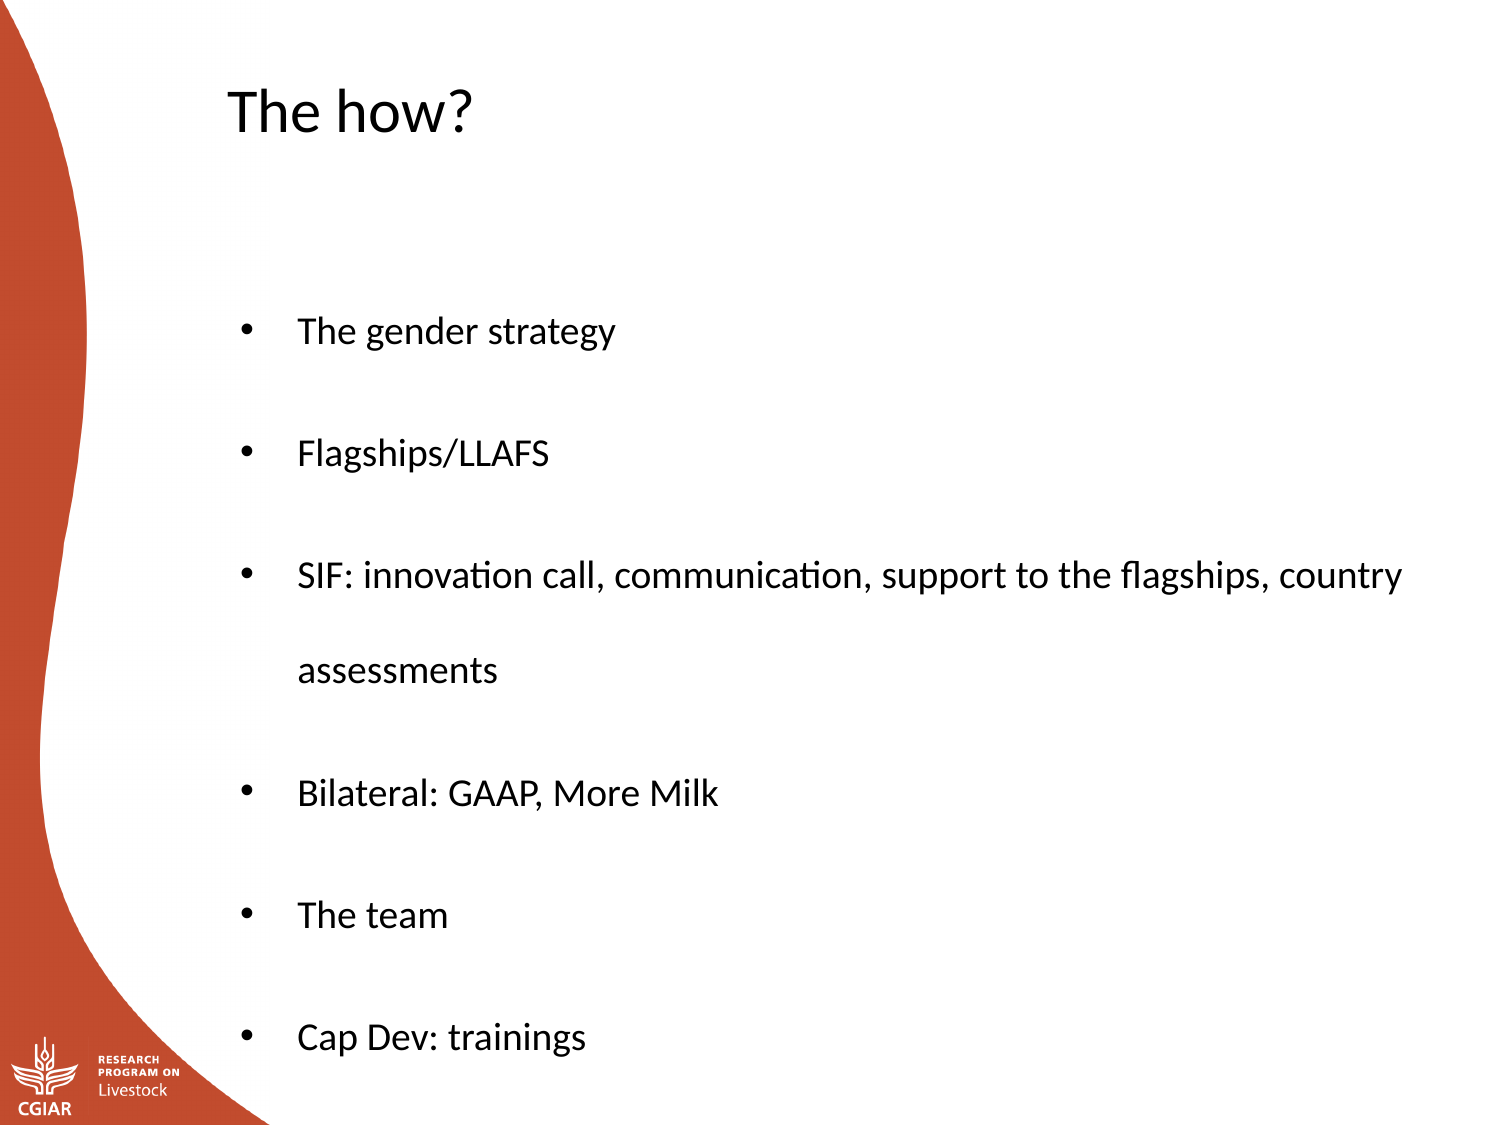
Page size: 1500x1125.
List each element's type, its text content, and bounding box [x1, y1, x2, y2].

list The how? [212, 62, 1450, 250]
list The gender strategy Flagships/LLAFS SIF: innovation call, communication, support to the flagships, country assessments Bilateral: GAAP, More Milk The team Cap Dev: trainings [225, 249, 1450, 1075]
picture [0, 0, 270, 1125]
